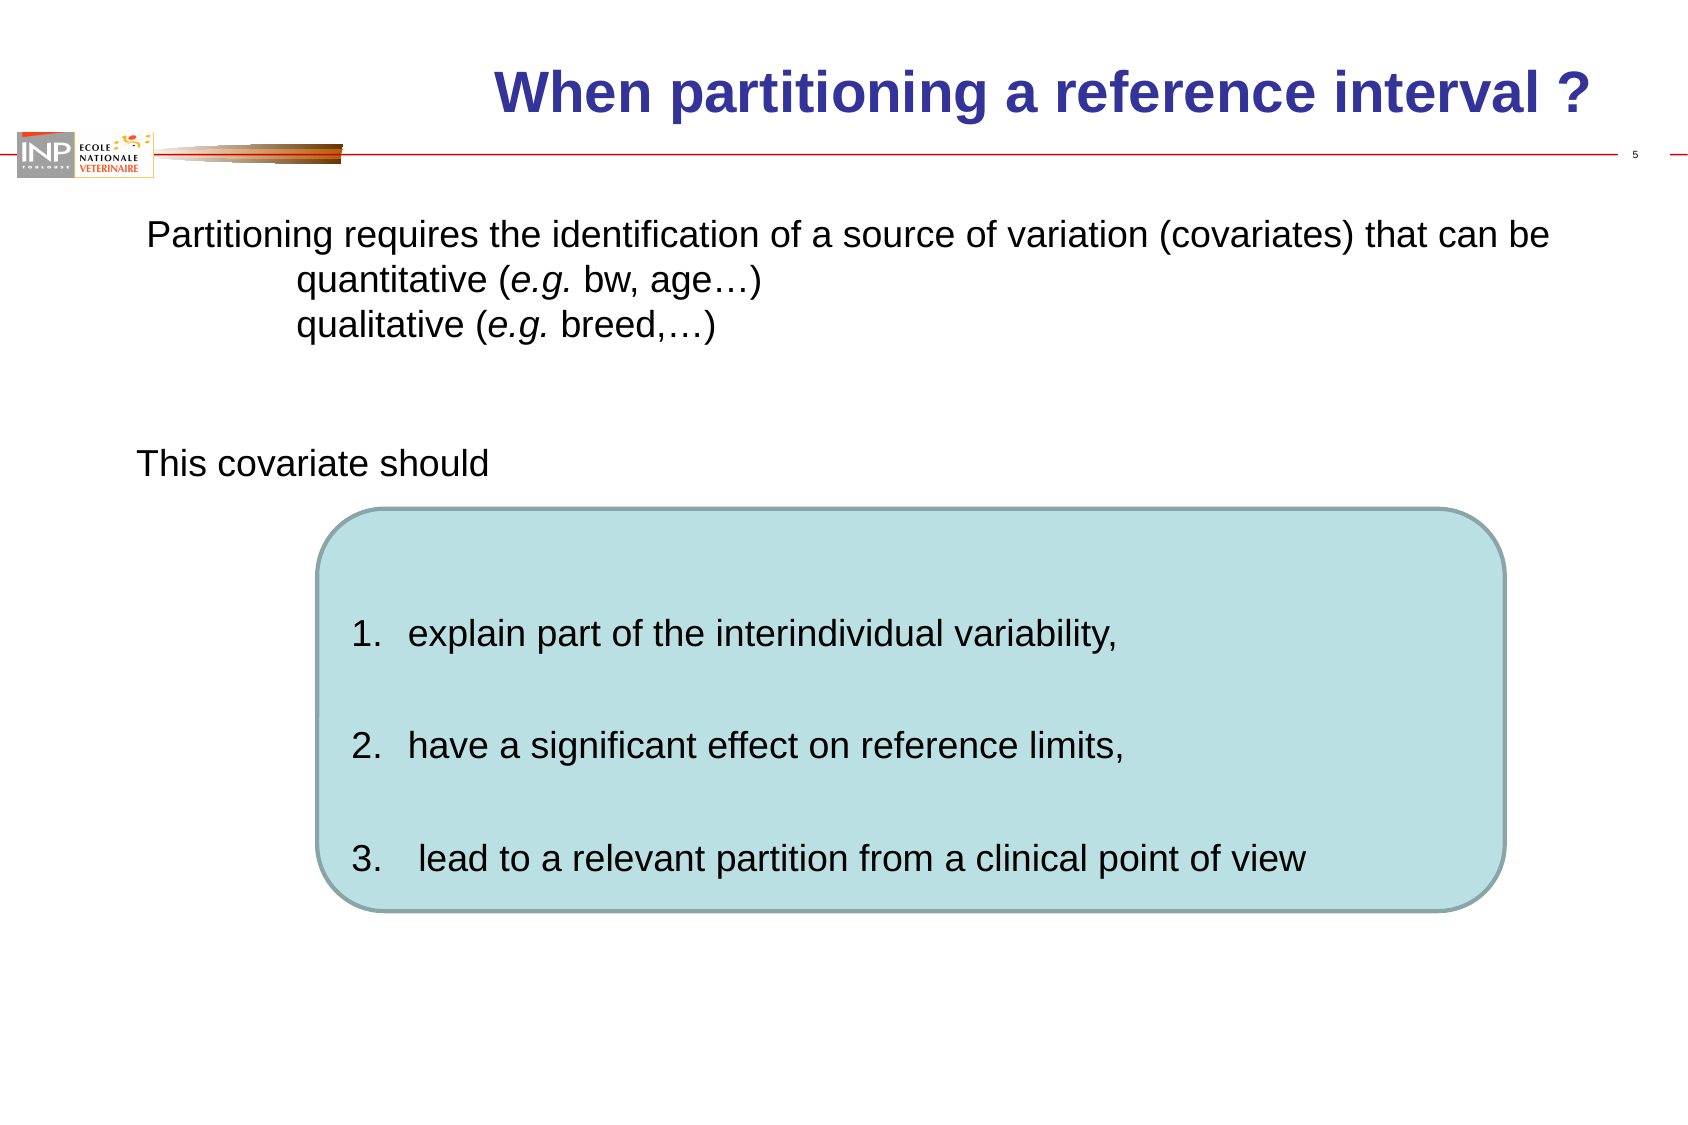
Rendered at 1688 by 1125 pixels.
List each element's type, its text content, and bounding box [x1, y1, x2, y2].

picture [17, 132, 154, 178]
text_box This covariate should [121, 431, 516, 492]
text_box Partitioning requires the identification of a source of variation (covariates) that can be quantitative (e.g. bw, age…) qualitative (e.g. breed,…) [131, 202, 1566, 353]
title When partitioning a reference interval ? [80, 31, 1609, 147]
text_box explain part of the interindividual variability, have a significant effect on reference limits, lead to a relevant partition from a clinical point of view [315, 506, 1507, 914]
